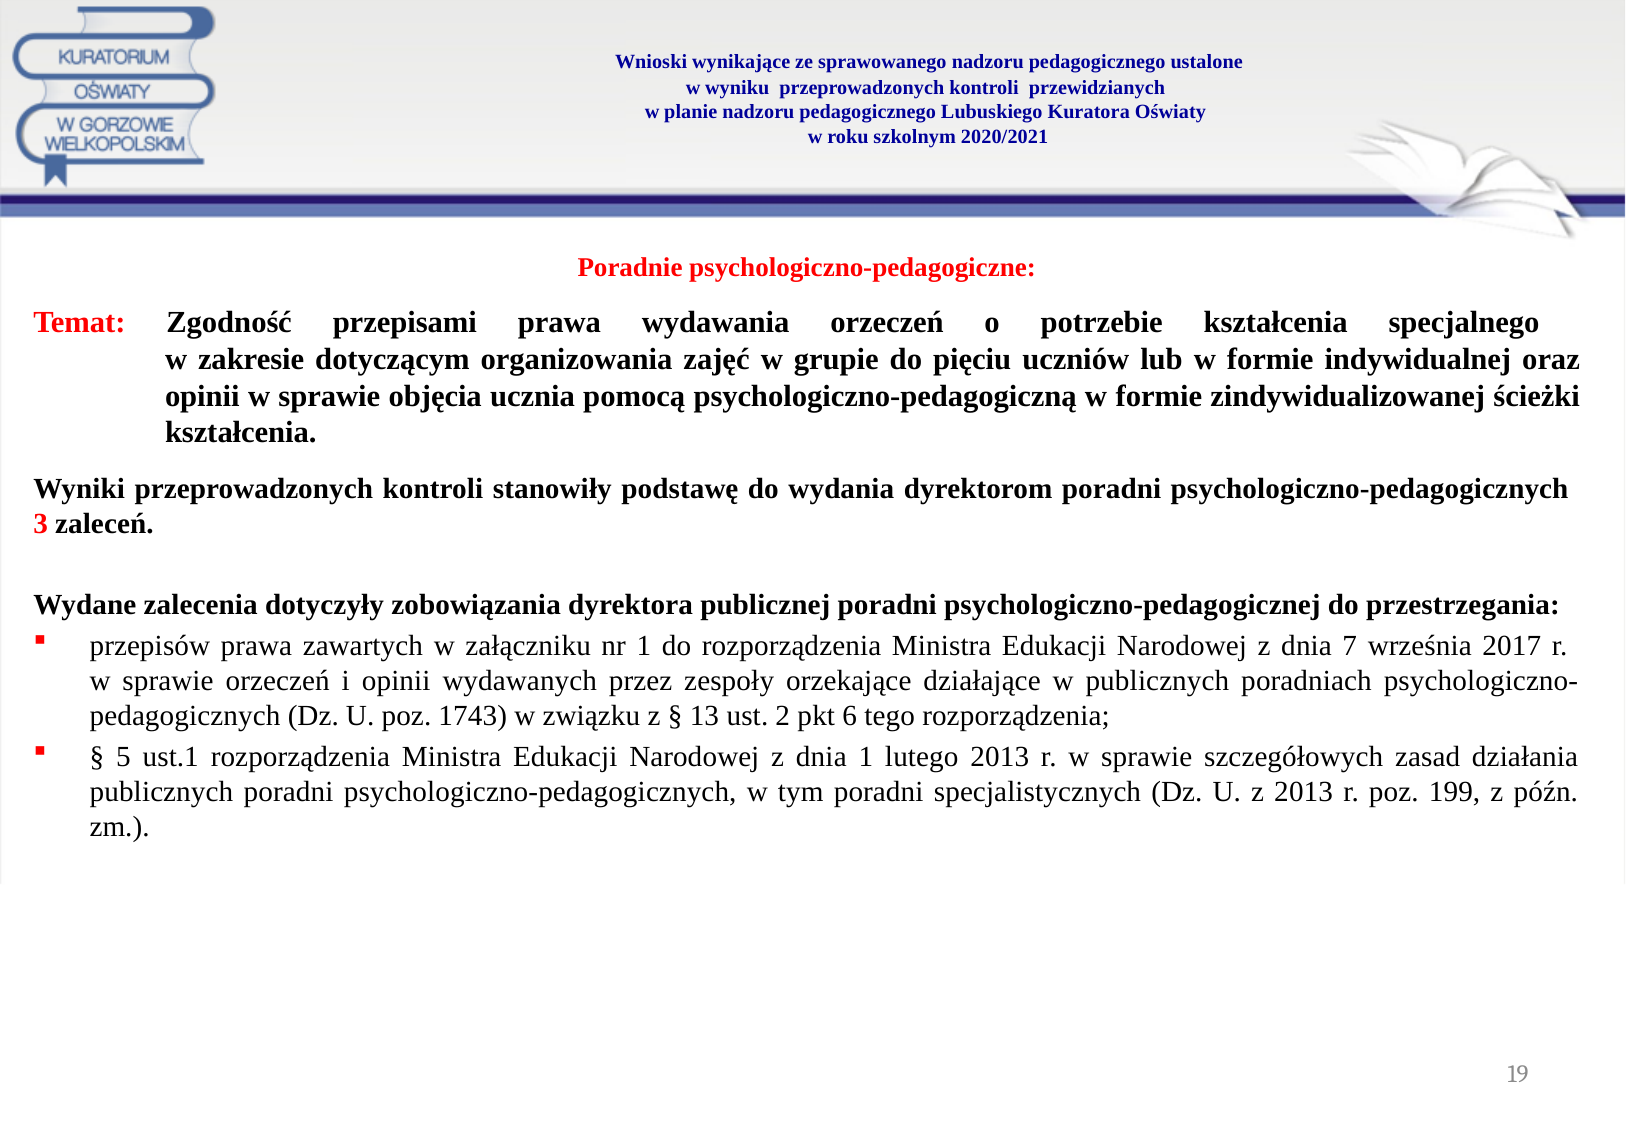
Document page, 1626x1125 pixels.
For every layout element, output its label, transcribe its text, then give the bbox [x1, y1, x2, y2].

text_box Poradnie psychologiczno-pedagogiczne: Temat: Zgodność przepisami prawa wydawania orzeczeń o potrzebie kształcenia specjalnego w zakresie dotyczącym organizowania zajęć w grupie do pięciu uczniów lub w formie indywidualnej oraz opinii w sprawie objęcia ucznia pomocą psychologiczno-pedagogiczną w formie zindywidualizowanej ścieżki kształcenia. Wyniki przeprowadzonych kontroli stanowiły podstawę do wydania dyrektorom poradni psychologiczno-pedagogicznych 3 zaleceń. Wydane zalecenia dotyczyły zobowiązania dyrektora publicznej poradni psychologiczno-pedagogicznej do przestrzegania: przepisów prawa zawartych w załączniku nr 1 do rozporządzenia Ministra Edukacji Narodowej z dnia 7 września 2017 r. w sprawie orzeczeń i opinii wydawanych przez zespoły orzekające działające w publicznych poradniach psychologiczno-pedagogicznych (Dz. U. poz. 1743) w związku z § 13 ust. 2 pkt 6 tego rozporządzenia; § 5 ust.1 rozporządzenia Ministra Edukacji Narodowej z dnia 1 lutego 2013 r. w sprawie szczegółowych zasad działania publicznych poradni psychologiczno-pedagogicznych, w tym poradni specjalistycznych (Dz. U. z 2013 r. poz. 199, z późn. zm.). [21, 243, 1593, 1071]
slide_number 19 [1164, 1071, 1544, 1103]
title Wnioski wynikające ze sprawowanego nadzoru pedagogicznego ustalone w wyniku przeprowadzonych kontroli przewidzianych w planie nadzoru pedagogicznego Lubuskiego Kuratora Oświaty w roku szkolnym 2020/2021 [410, 30, 1447, 155]
picture [0, 0, 1626, 1125]
